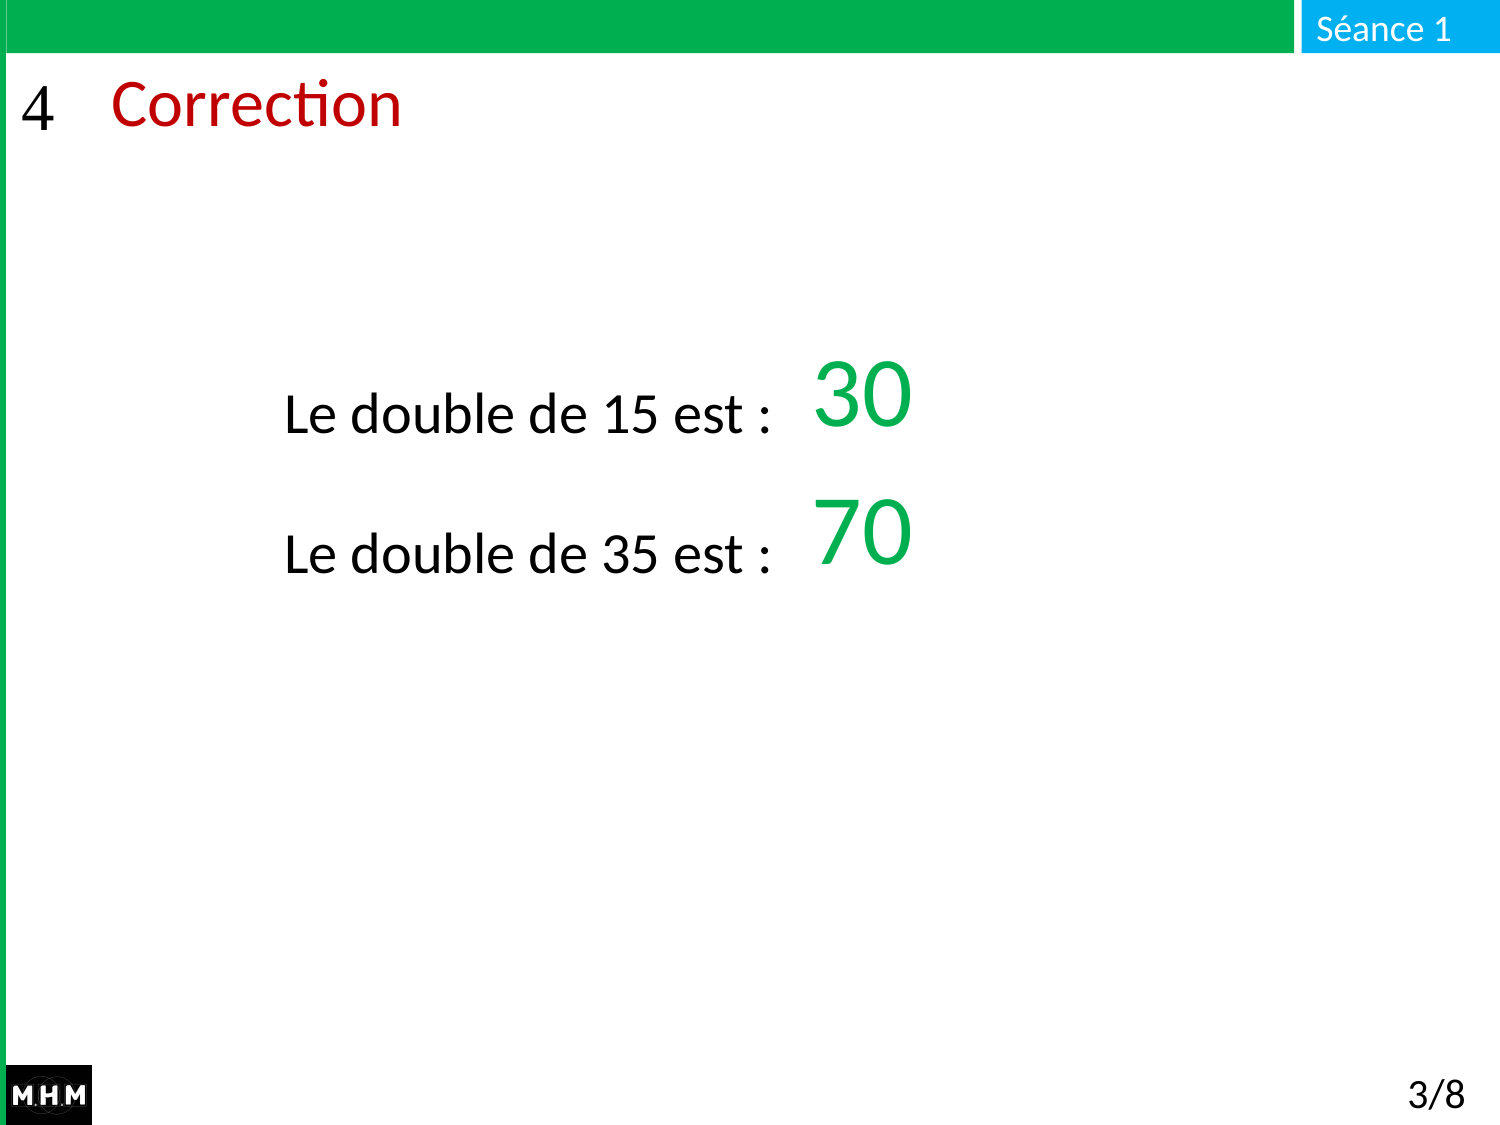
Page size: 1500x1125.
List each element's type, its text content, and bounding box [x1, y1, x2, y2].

text_box 70 [787, 457, 938, 593]
list 3/8 [1373, 1064, 1500, 1125]
title Correction [96, 60, 1391, 150]
text_box Le double de 15 est : … Le double de 35 est : … [269, 297, 842, 638]
picture [6, 1065, 92, 1125]
text_box 30 [787, 318, 938, 454]
